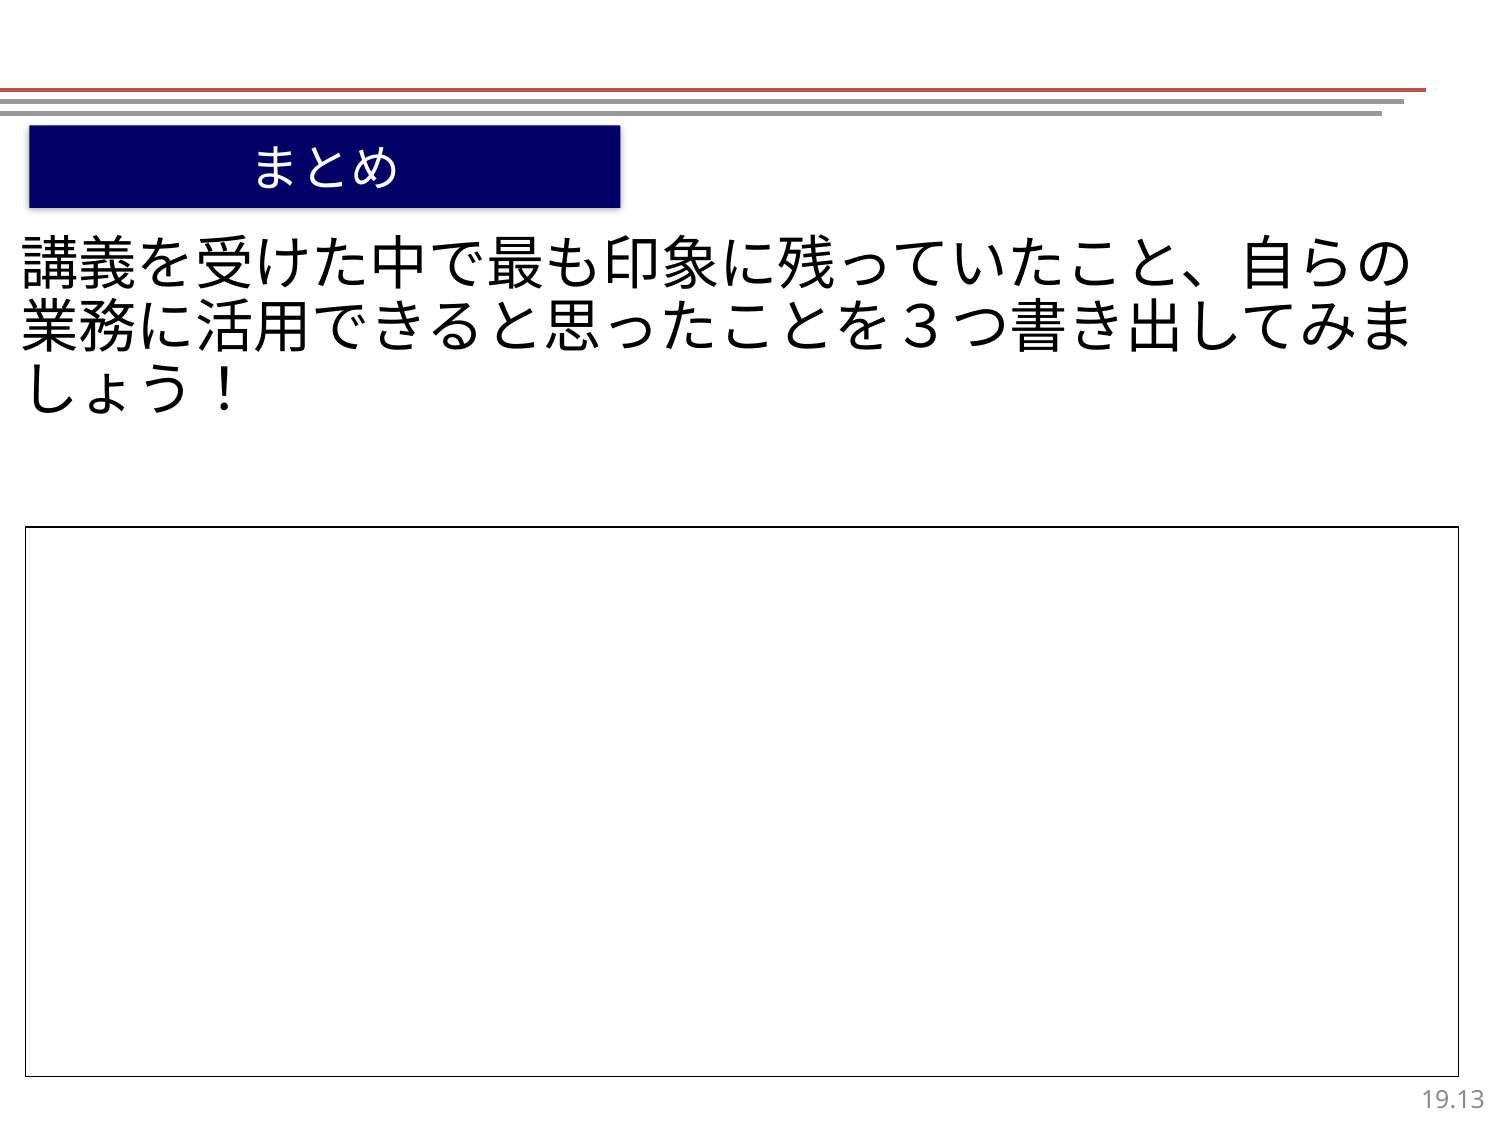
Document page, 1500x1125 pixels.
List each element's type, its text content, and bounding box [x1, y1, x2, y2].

slide_number 12 [1381, 1065, 1500, 1125]
text_box まとめ [29, 125, 621, 208]
text_box [24, 525, 1461, 1078]
text_box 講義を受けた中で最も印象に残っていたこと、自らの業務に活用できると思ったことを３つ書き出してみましょう！ [4, 225, 1484, 529]
